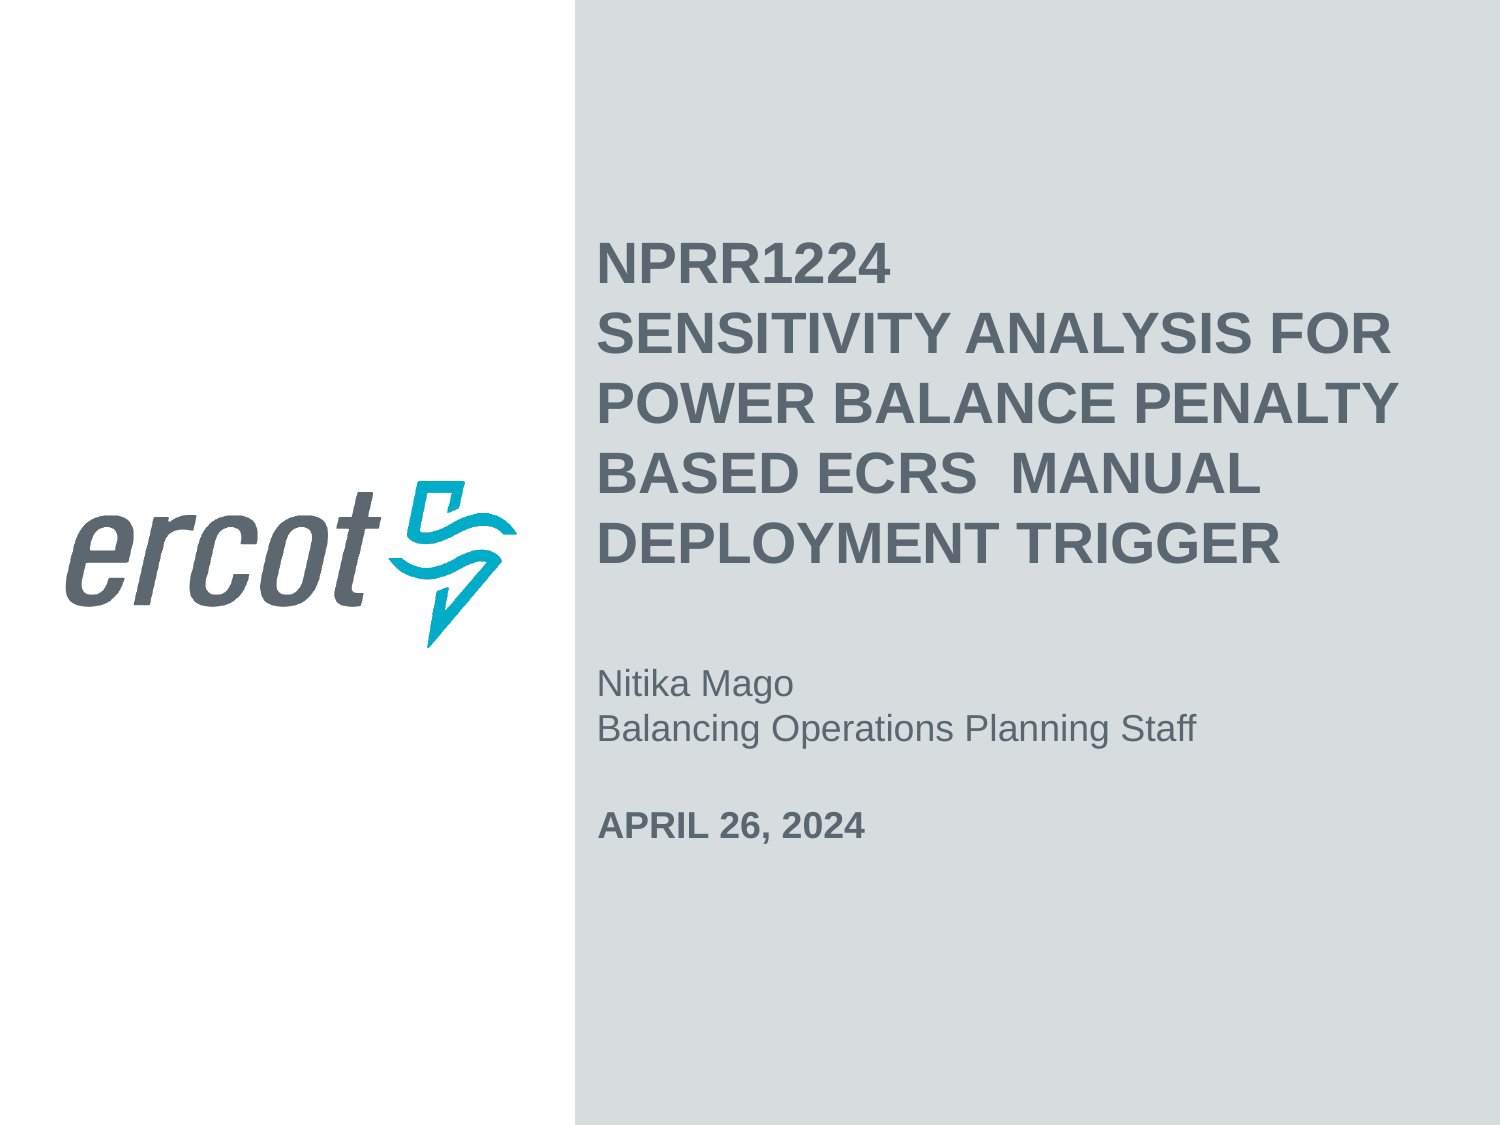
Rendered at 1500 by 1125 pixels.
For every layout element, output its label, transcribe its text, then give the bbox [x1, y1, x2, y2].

list Nitika Mago Balancing Operations Planning Staff [581, 651, 1315, 714]
list April 26, 2024 [582, 793, 1315, 900]
picture [56, 471, 525, 654]
list NPRR1224 Sensitivity Analysis for Power Balance Penalty based ECRS manual deployment trigger [581, 217, 1488, 596]
